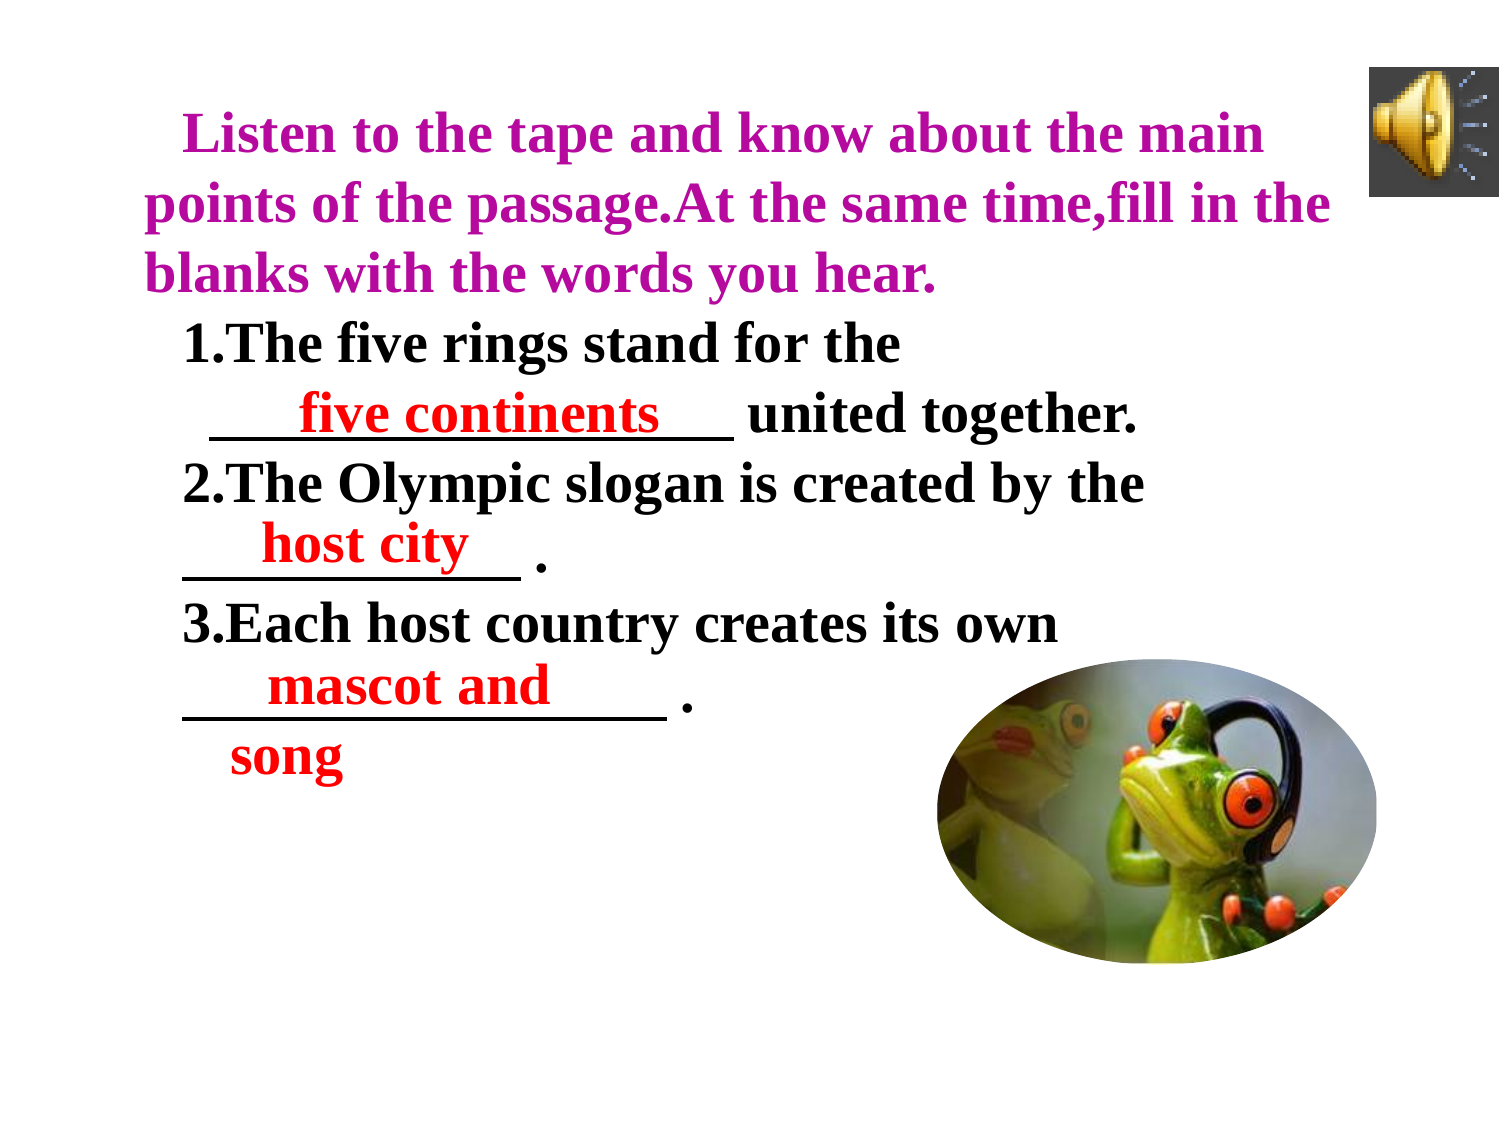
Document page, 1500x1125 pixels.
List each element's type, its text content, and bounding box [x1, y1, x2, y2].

text_box host city [246, 497, 486, 582]
text_box five continents [284, 367, 676, 452]
picture [1368, 66, 1500, 198]
picture [936, 658, 1378, 966]
text_box mascot and song [215, 638, 658, 724]
text_box Listen to the tape and know about the main points of the passage.At the same time,fill in the blanks with the words you hear. 1.The five rings stand for the united together. 2.The Olympic slogan is created by the . 3.Each host country creates its own . [129, 87, 1444, 802]
